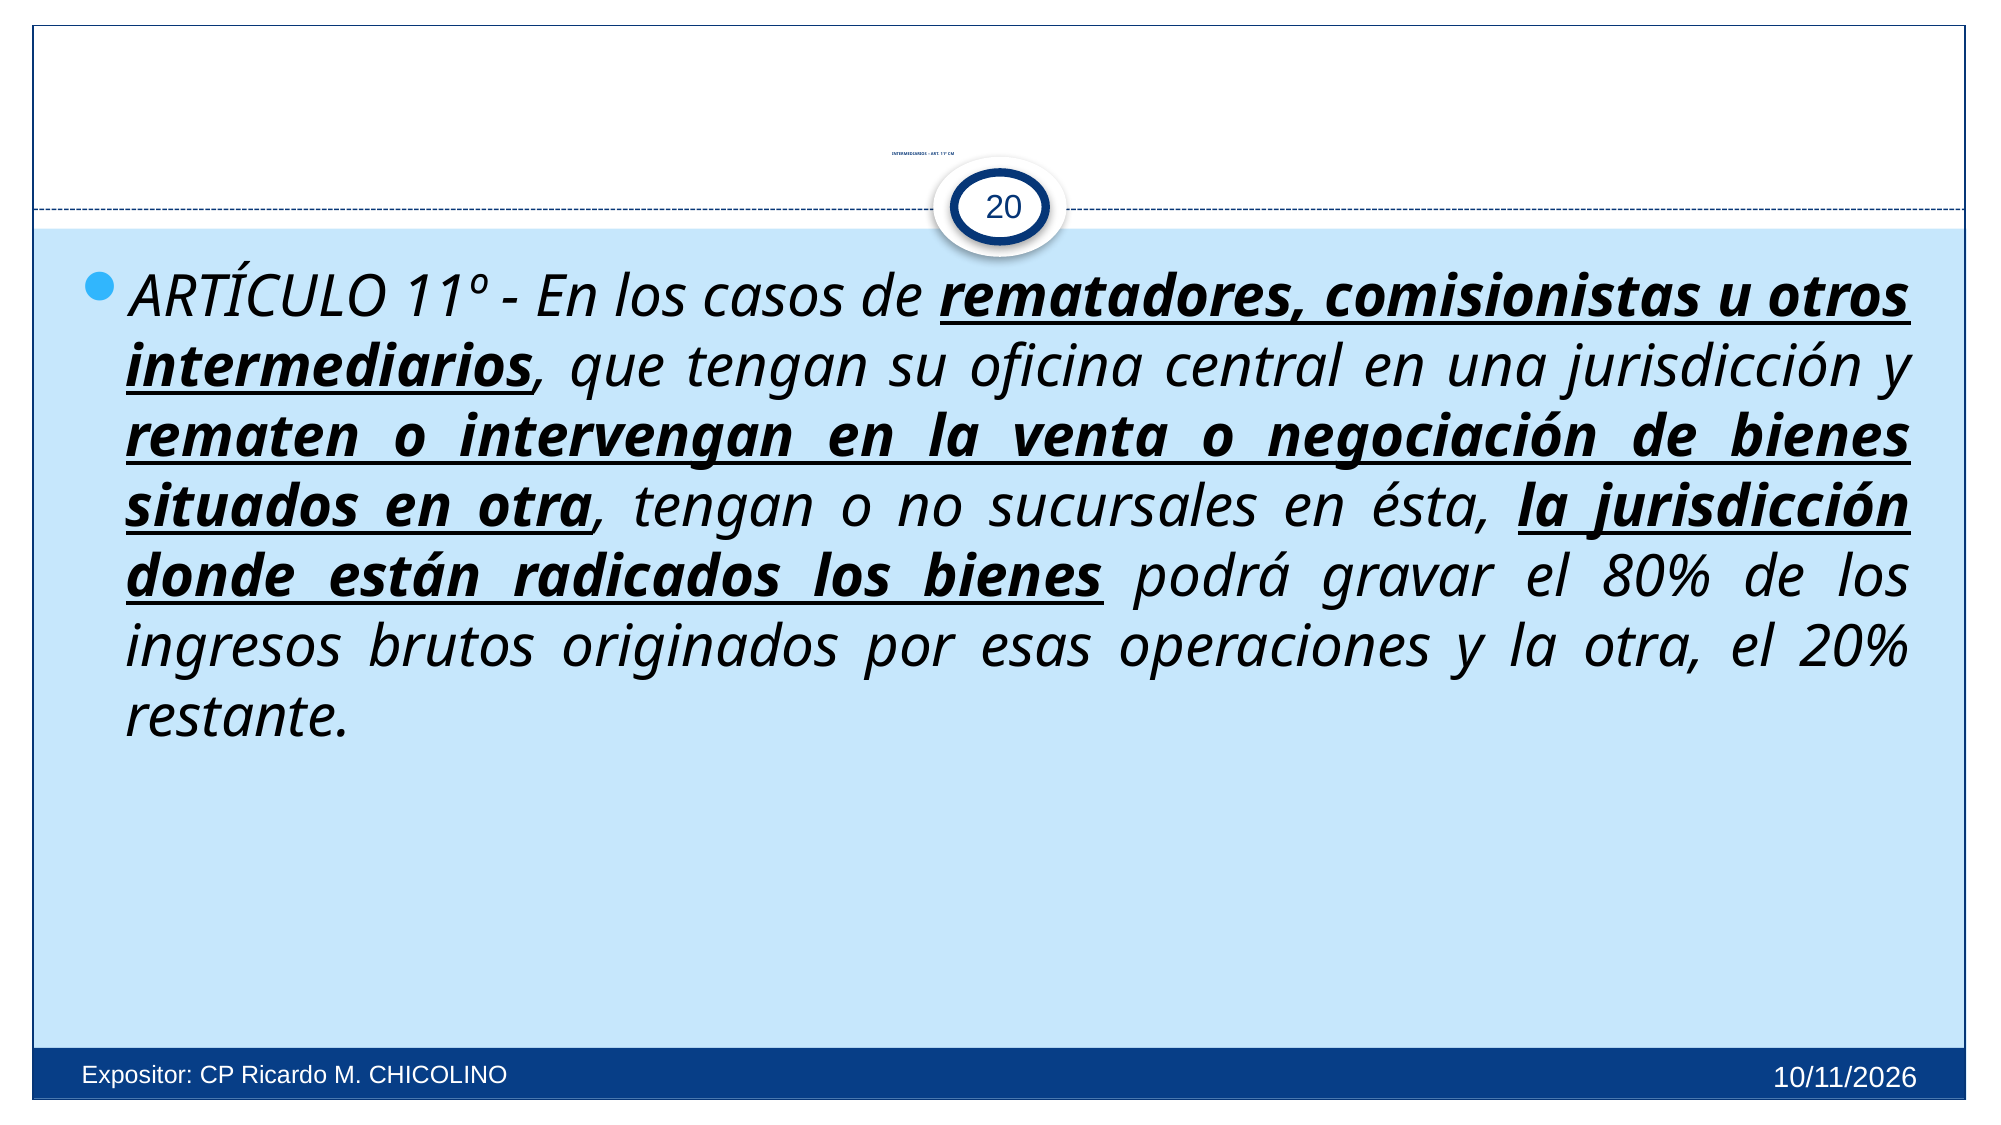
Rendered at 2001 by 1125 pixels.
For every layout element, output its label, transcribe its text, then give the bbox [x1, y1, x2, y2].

slide_number 20 [954, 168, 1055, 241]
title INTERMEDIARIOS – ART. 11° CM [149, 66, 1697, 169]
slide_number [1266, 1050, 1933, 1111]
footer Expositor: CP Ricardo M. CHICOLINO [66, 1051, 850, 1112]
list ARTÍCULO 11º - En los casos de rematadores, comisionistas u otros intermediarios, que tengan su oficina central en una jurisdicción y rematen o intervengan en la venta o negociación de bienes situados en otra, tengan o no sucursales en ésta, la jurisdicción donde están radicados los bienes podrá gravar el 80% de los ingresos brutos originados por esas operaciones y la otra, el 20% restante. [66, 250, 1926, 1001]
